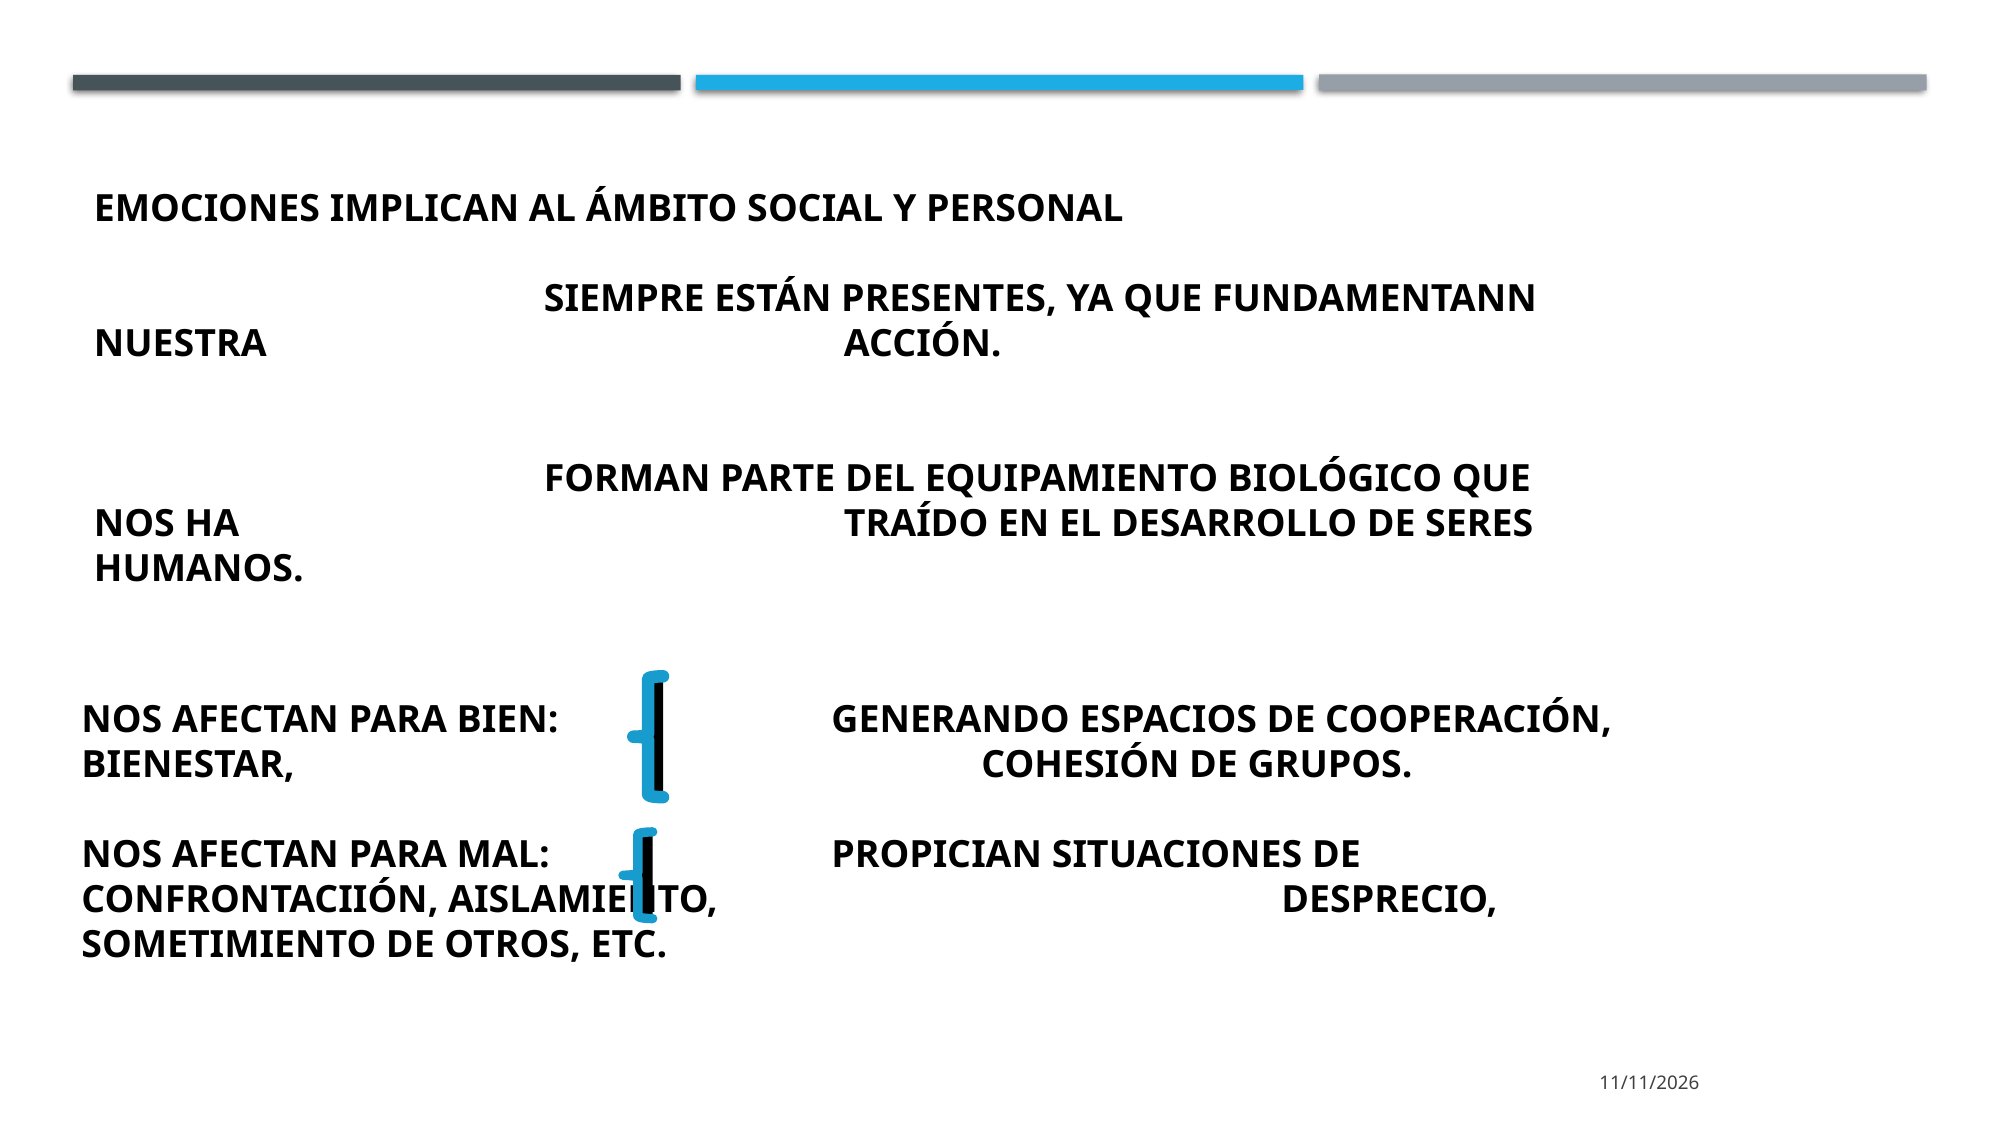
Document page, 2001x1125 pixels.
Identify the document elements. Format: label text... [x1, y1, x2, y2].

text_box NOS AFECTAN PARA BIEN: GENERANDO ESPACIOS DE COOPERACIÓN, BIENESTAR, COHESIÓN DE GRUPOS. NOS AFECTAN PARA MAL: PROPICIAN SITUACIONES DE CONFRONTACIIÓN, AISLAMIENTO, DESPRECIO, SOMETIMIENTO DE OTROS, ETC. [66, 687, 1702, 973]
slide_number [1247, 1053, 1715, 1114]
text_box [621, 830, 654, 920]
text_box EMOCIONES IMPLICAN AL ÁMBITO SOCIAL Y PERSONAL SIEMPRE ESTÁN PRESENTES, YA QUE FUNDAMENTANN NUESTRA ACCIÓN. FORMAN PARTE DEL EQUIPAMIENTO BIOLÓGICO QUE NOS HA TRAÍDO EN EL DESARROLLO DE SERES HUMANOS. [79, 176, 1617, 597]
text_box [632, 675, 665, 799]
